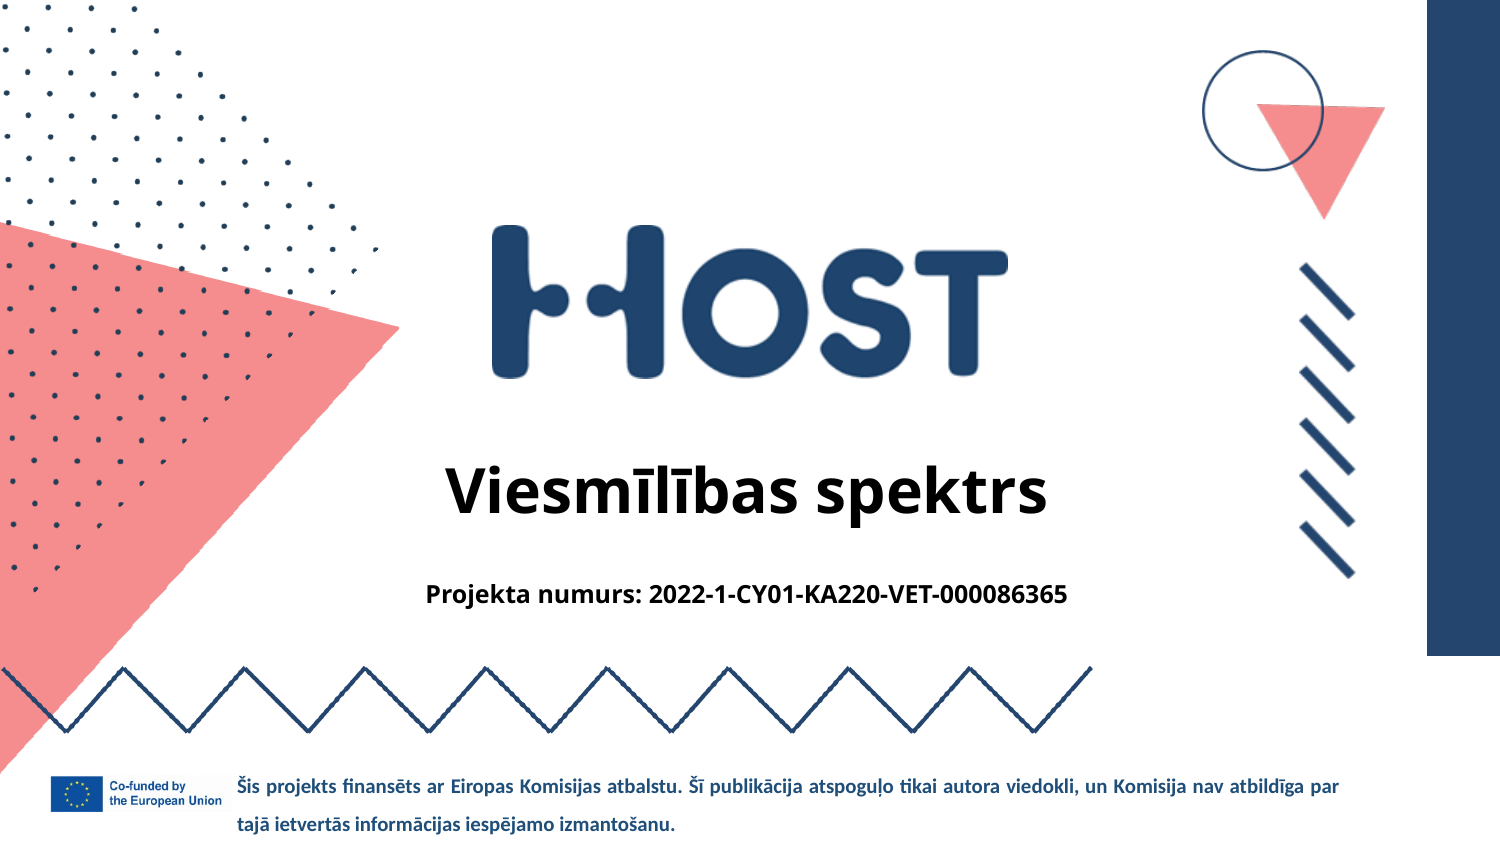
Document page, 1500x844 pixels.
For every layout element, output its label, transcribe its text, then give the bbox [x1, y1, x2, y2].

picture [1202, 50, 1385, 220]
picture [492, 225, 1008, 379]
picture [1298, 261, 1357, 582]
picture [0, 0, 1093, 844]
subtitle Viesmīlības spektrs Projekta numurs: 2022-1-CY01-KA220-VET-000086365 [203, 436, 1291, 641]
text_box Šis projekts finansēts ar Eiropas Komisijas atbalstu. Šī publikācija atspoguļo tikai autora viedokli, un Komisija nav atbildīga par tajā ietvertās informācijas iespējamo izmantošanu. [222, 752, 1355, 844]
picture [1427, 0, 1500, 656]
